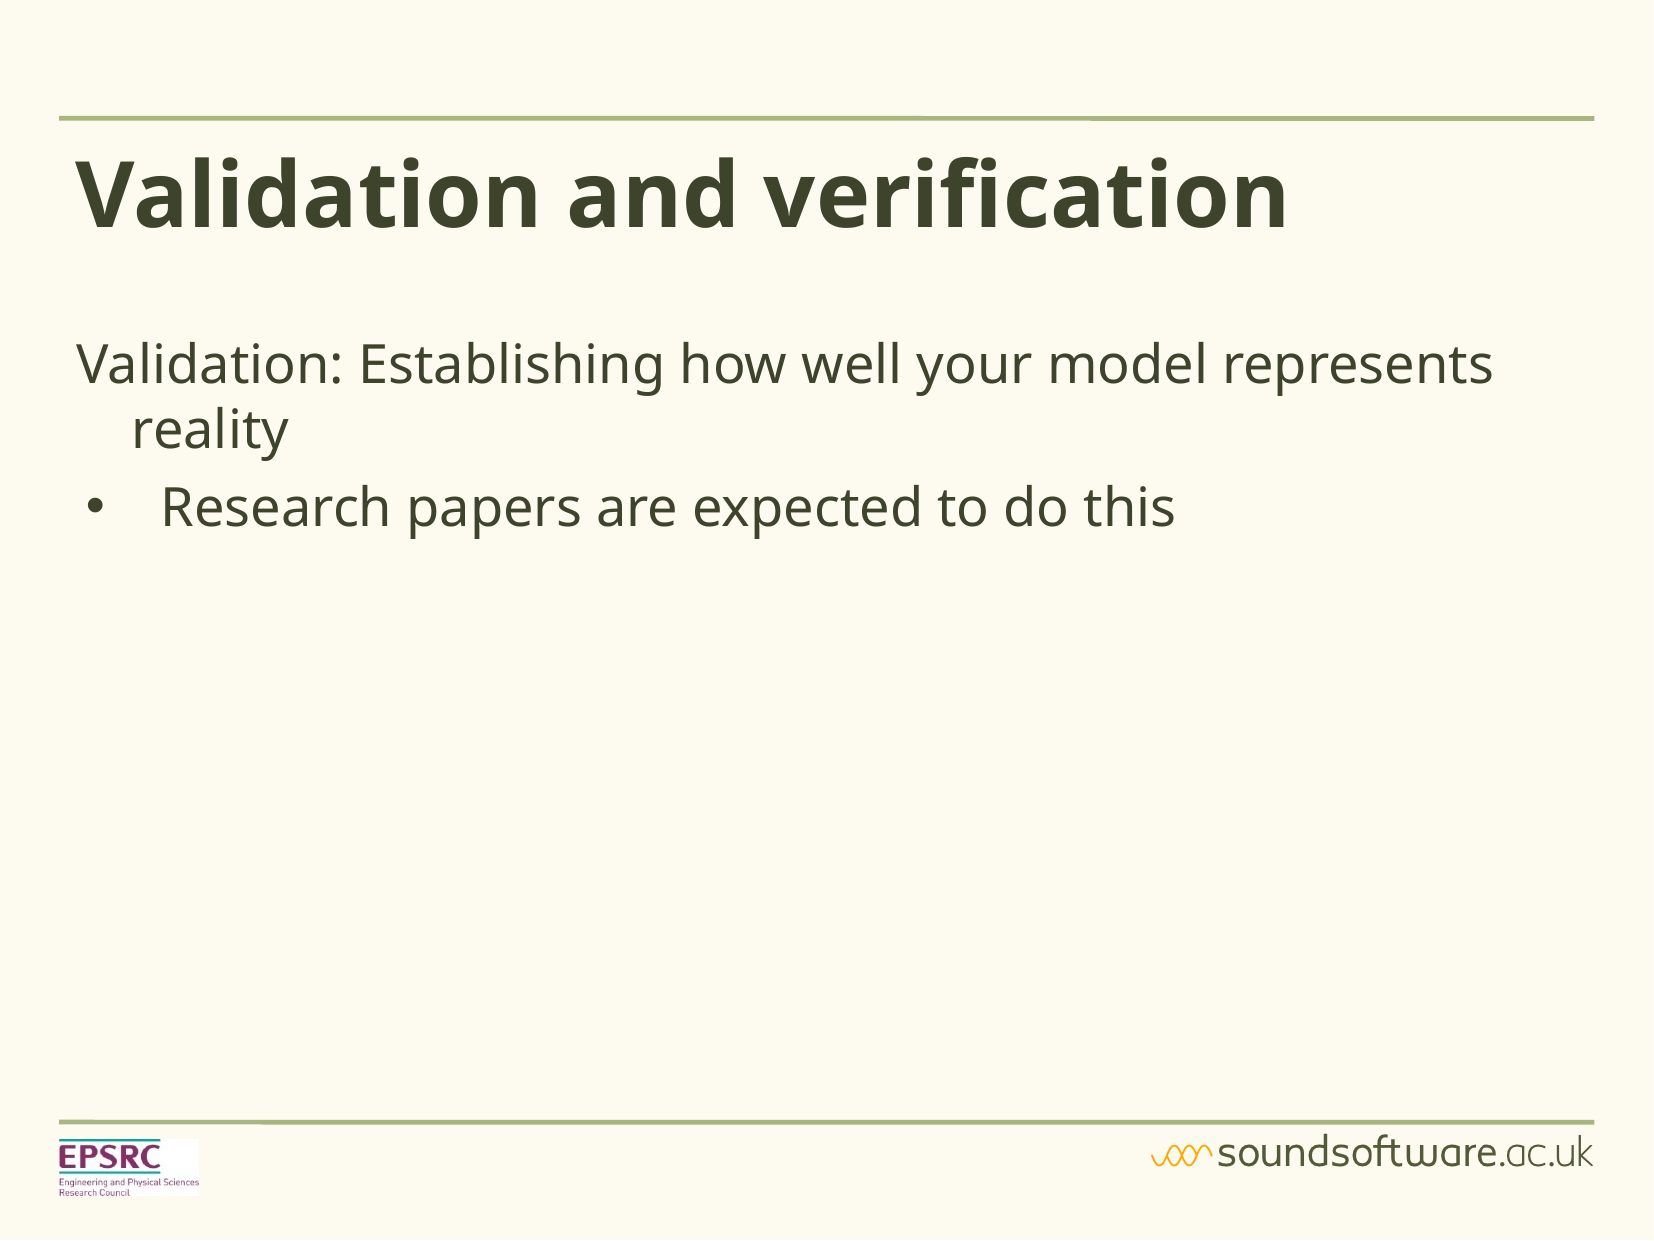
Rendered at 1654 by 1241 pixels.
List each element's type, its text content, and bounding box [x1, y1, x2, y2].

list Validation: Establishing how well your model represents reality Research papers are expected to do this [59, 321, 1592, 1138]
picture [59, 1139, 199, 1196]
title Validation and verification [59, 118, 1592, 264]
picture [1151, 1133, 1593, 1167]
